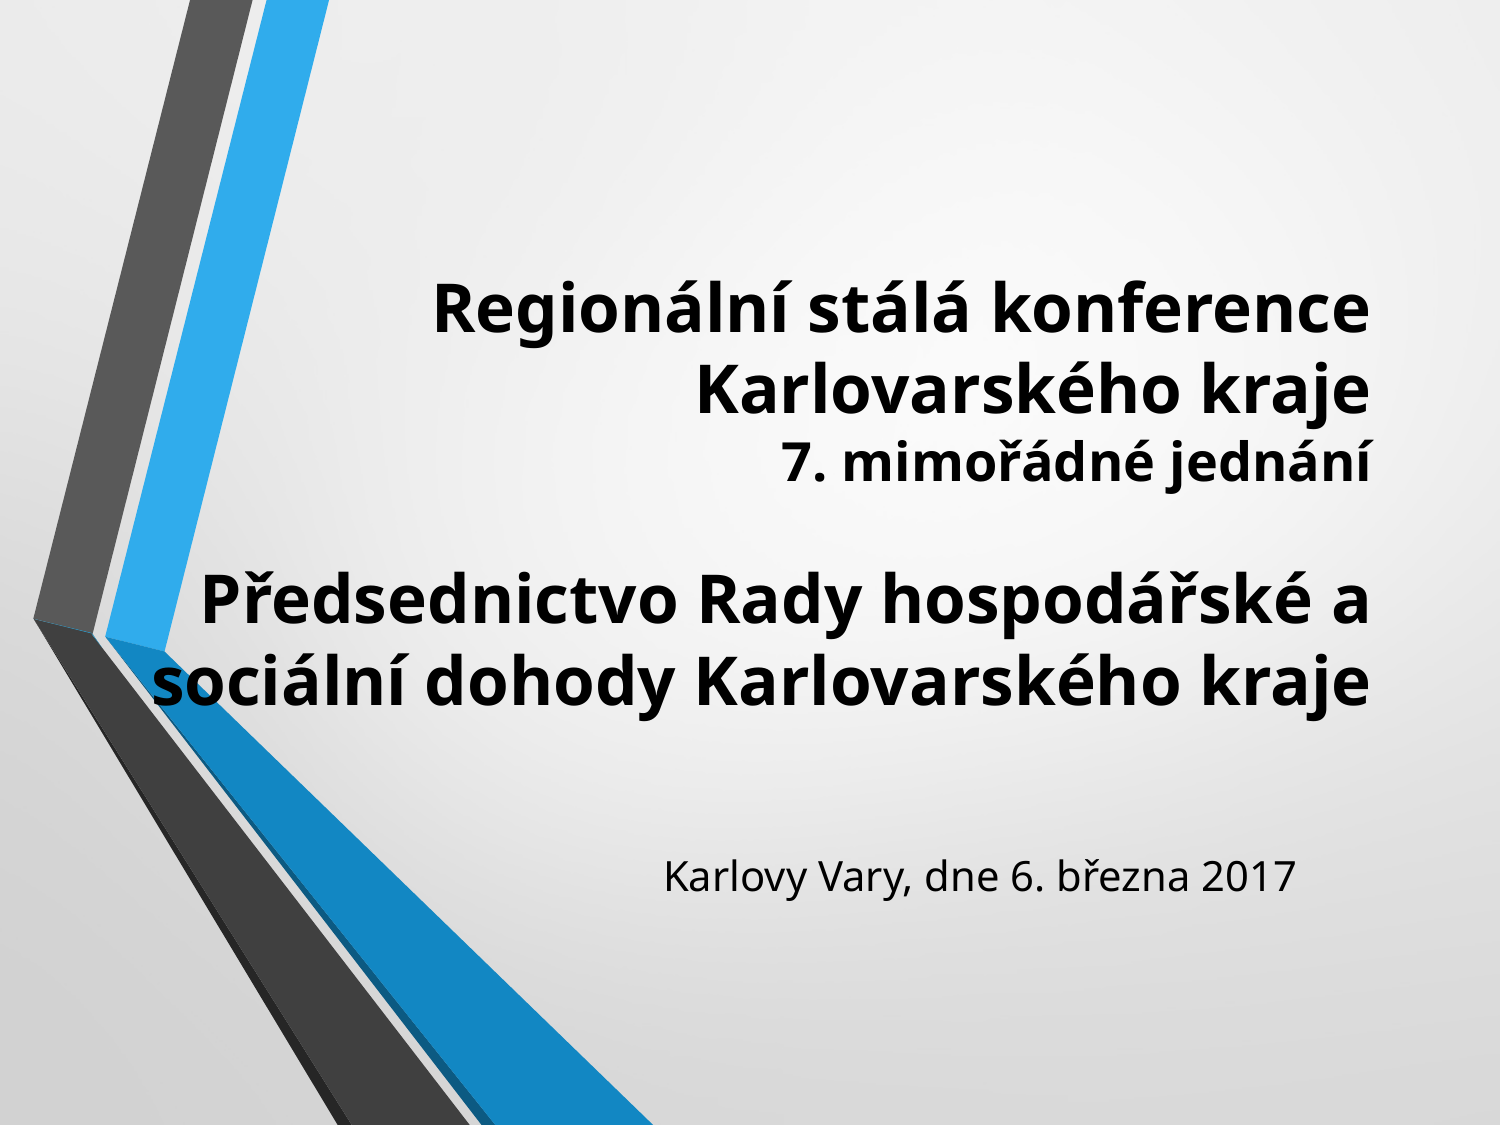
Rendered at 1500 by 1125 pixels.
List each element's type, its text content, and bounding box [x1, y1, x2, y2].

title Regionální stálá konference Karlovarského kraje 7. mimořádné jednání Předsednictvo Rady hospodářské a sociální dohody Karlovarského kraje [112, 184, 1388, 726]
subtitle Karlovy Vary, dne 6. března 2017 [187, 775, 1313, 941]
